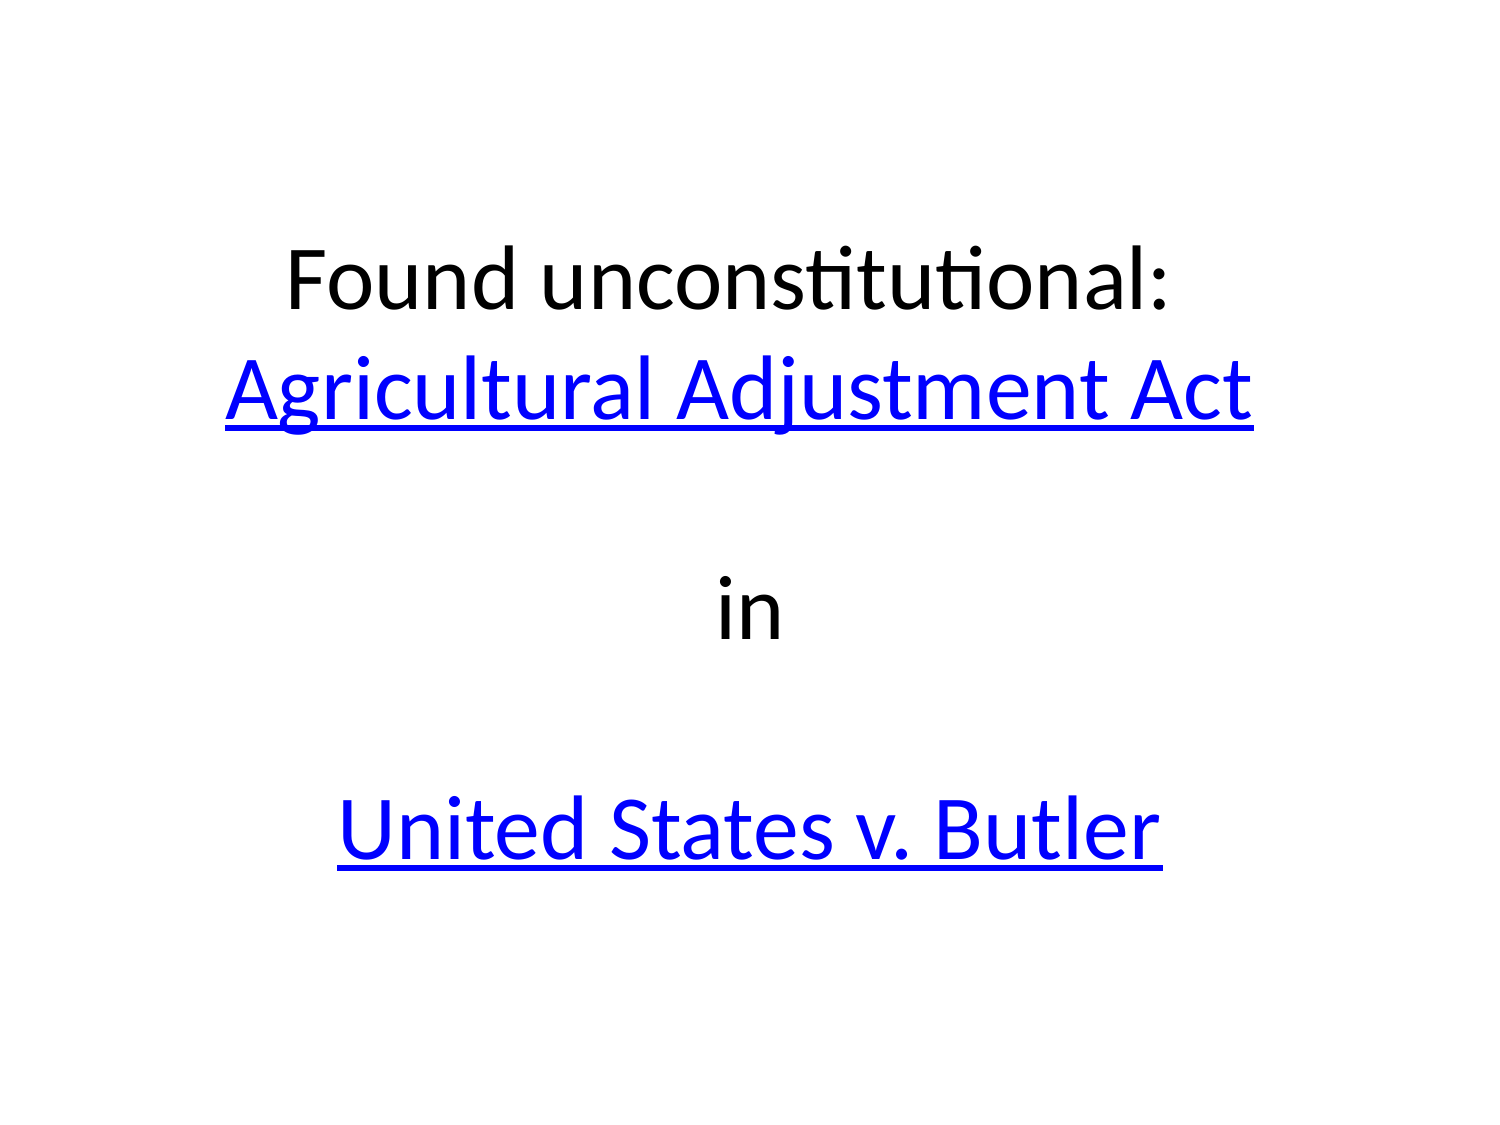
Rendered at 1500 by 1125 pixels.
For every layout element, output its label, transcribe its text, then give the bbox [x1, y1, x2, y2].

title Found unconstitutional: Agricultural Adjustment Act in United States v. Butler [74, 44, 1426, 1051]
